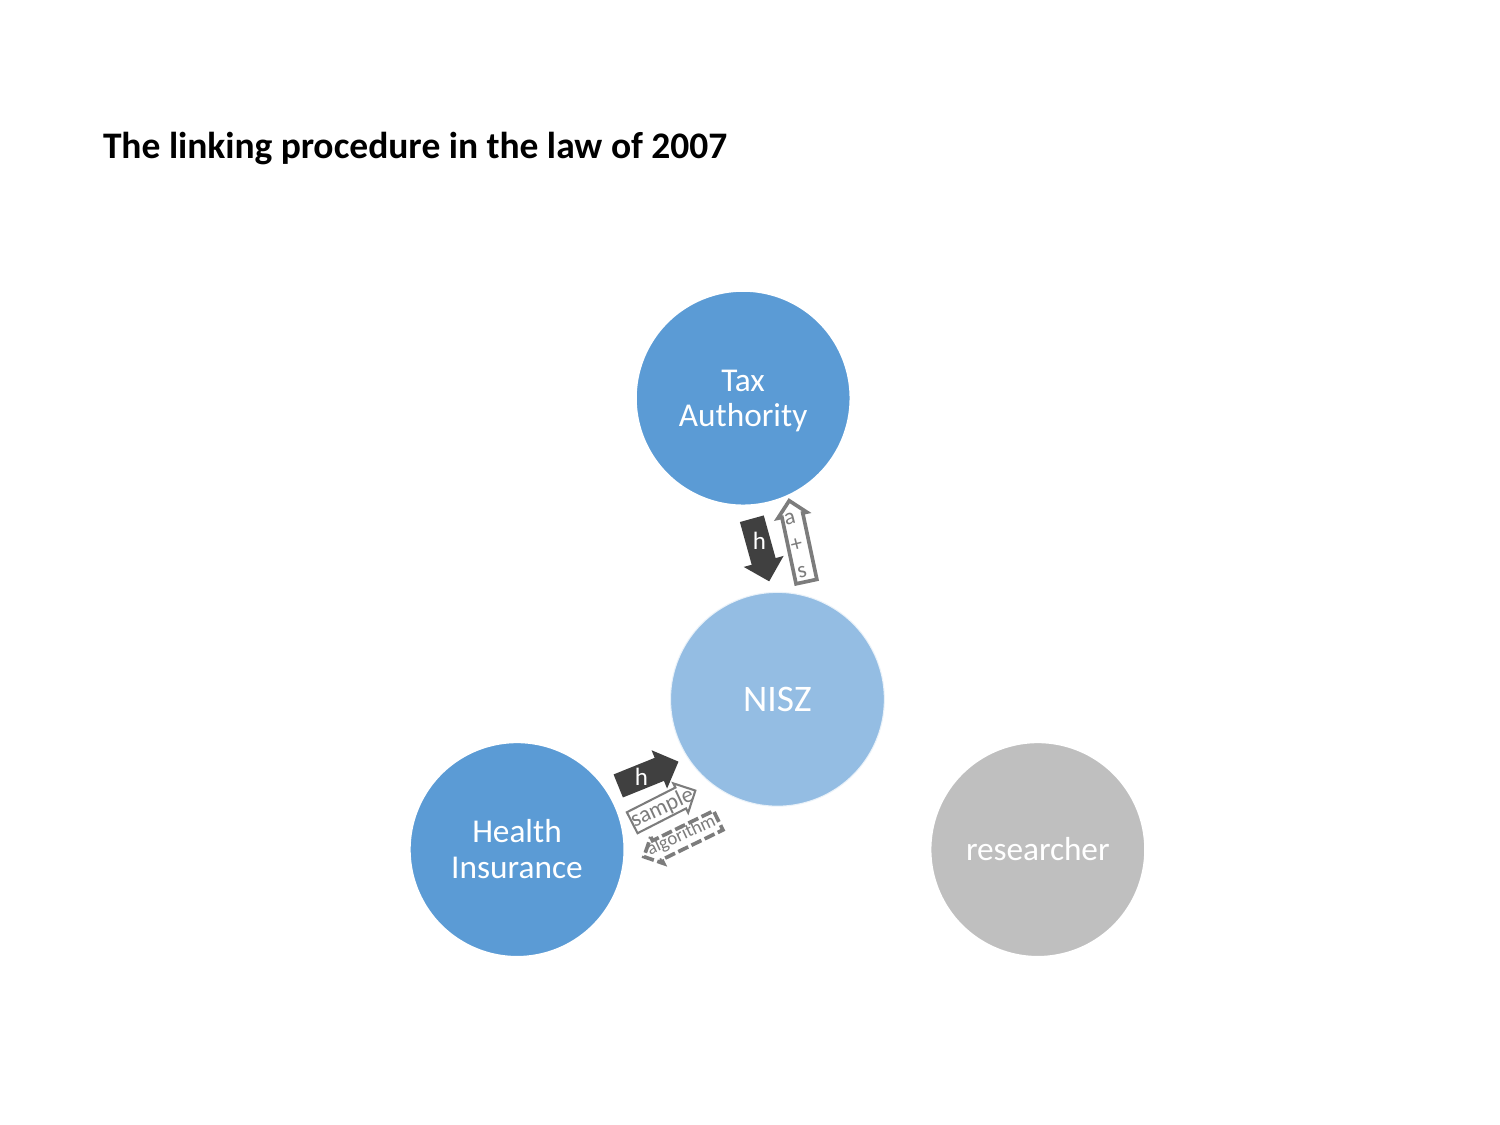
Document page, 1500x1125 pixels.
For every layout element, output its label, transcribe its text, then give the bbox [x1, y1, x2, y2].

text_box The linking procedure in the law of 2007 [88, 113, 1412, 399]
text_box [277, 290, 1278, 958]
